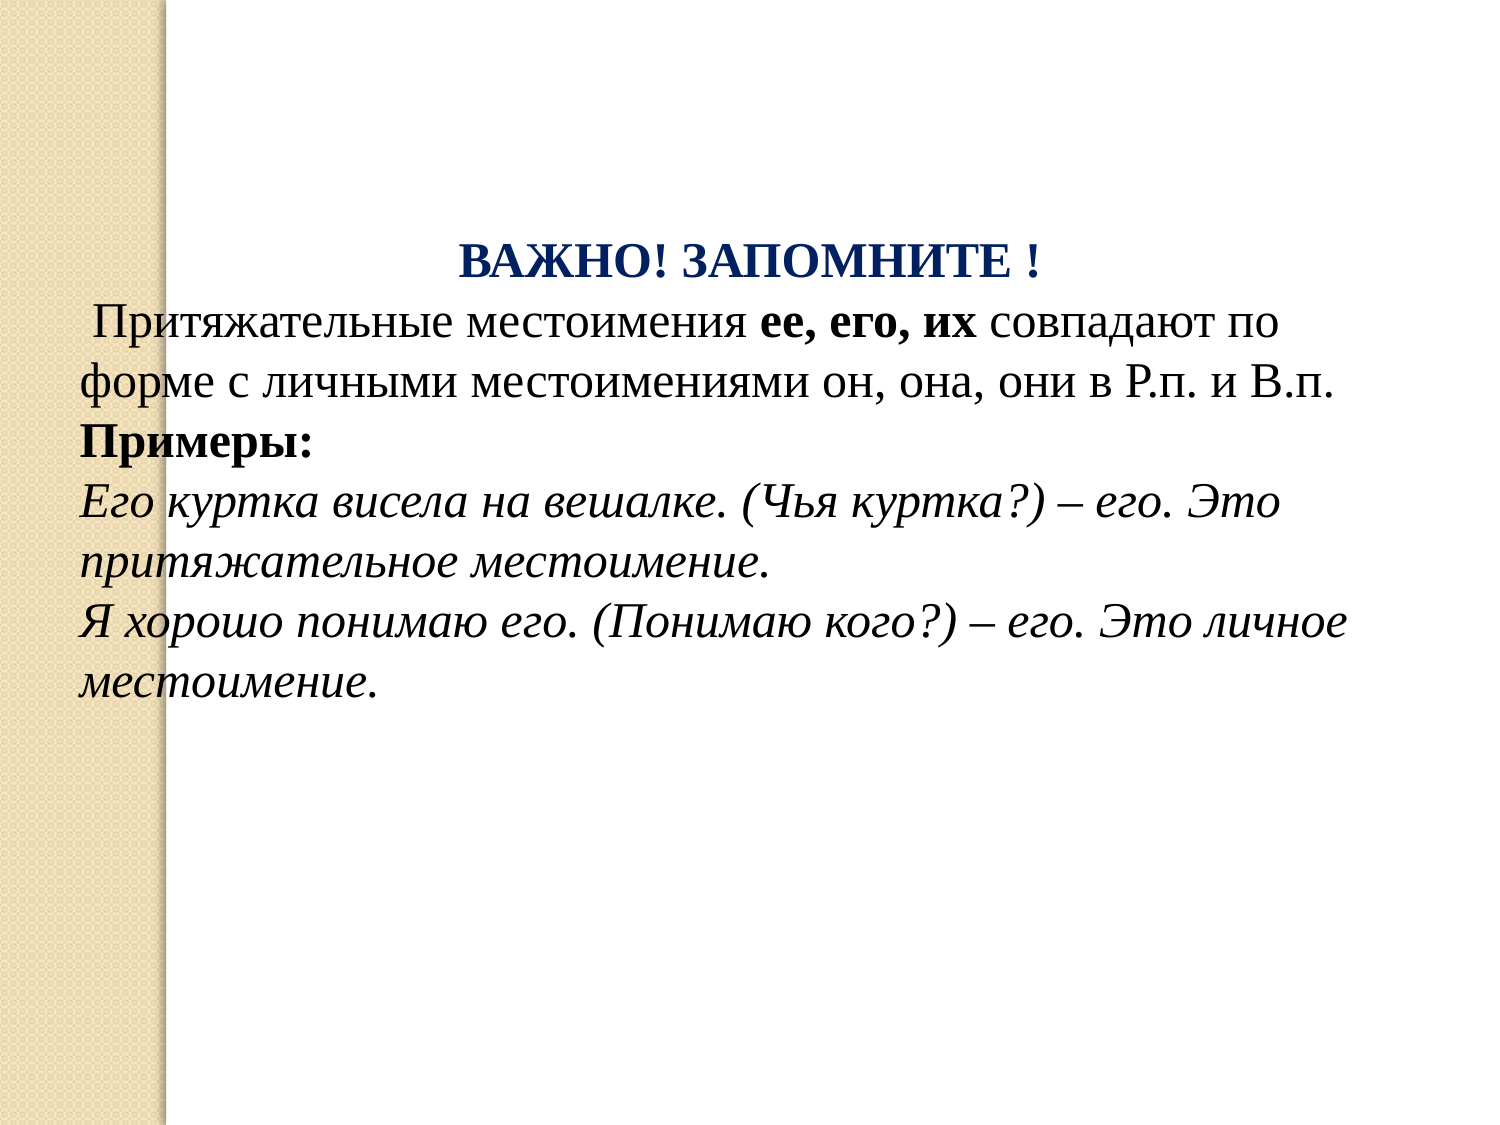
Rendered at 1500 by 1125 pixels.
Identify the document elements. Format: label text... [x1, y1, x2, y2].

text_box ВАЖНО! ЗАПОМНИТЕ ! Притяжательные местоимения ее, его, их совпадают по форме с личными местоимениями он, она, они в Р.п. и В.п. Примеры: Его куртка висела на вешалке. (Чья куртка?) – его. Это притяжательное местоимение. Я хорошо понимаю его. (Понимаю кого?) – его. Это личное местоимение. [64, 219, 1436, 775]
